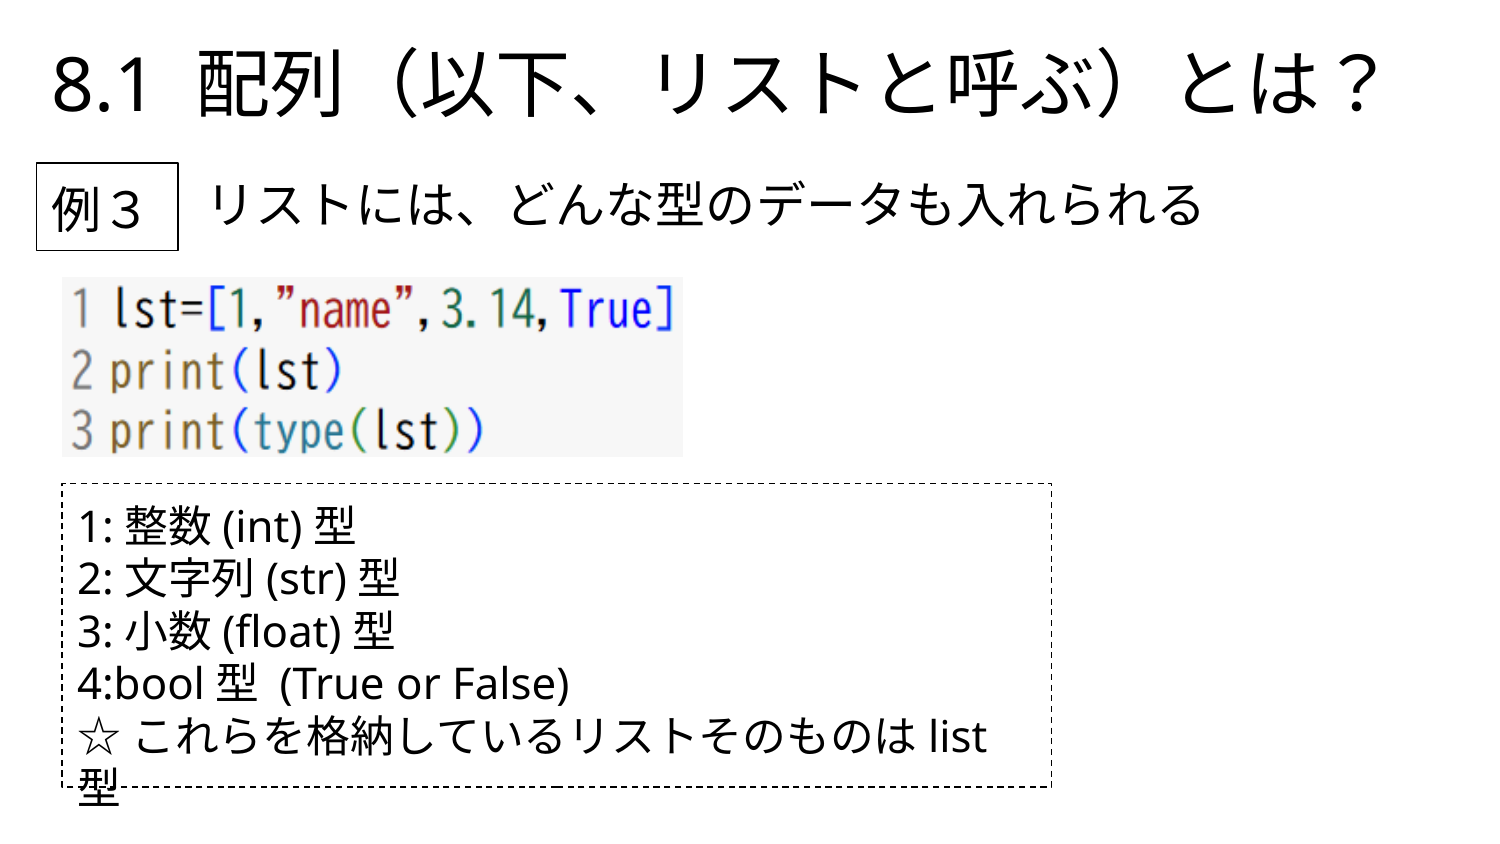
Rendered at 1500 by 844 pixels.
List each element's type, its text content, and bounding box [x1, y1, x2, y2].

text_box 1:整数(int)型 2:文字列(str)型 3:小数(float)型 4:bool型 (True or False) ☆これらを格納しているリストそのものはlist型 [62, 483, 1052, 787]
picture [61, 277, 684, 457]
title 8.1 配列（以下、リストと呼ぶ）とは？ [36, 21, 1435, 131]
text_box 例３ [36, 163, 179, 251]
text_box リストには、どんな型のデータも入れられる [190, 158, 1435, 249]
